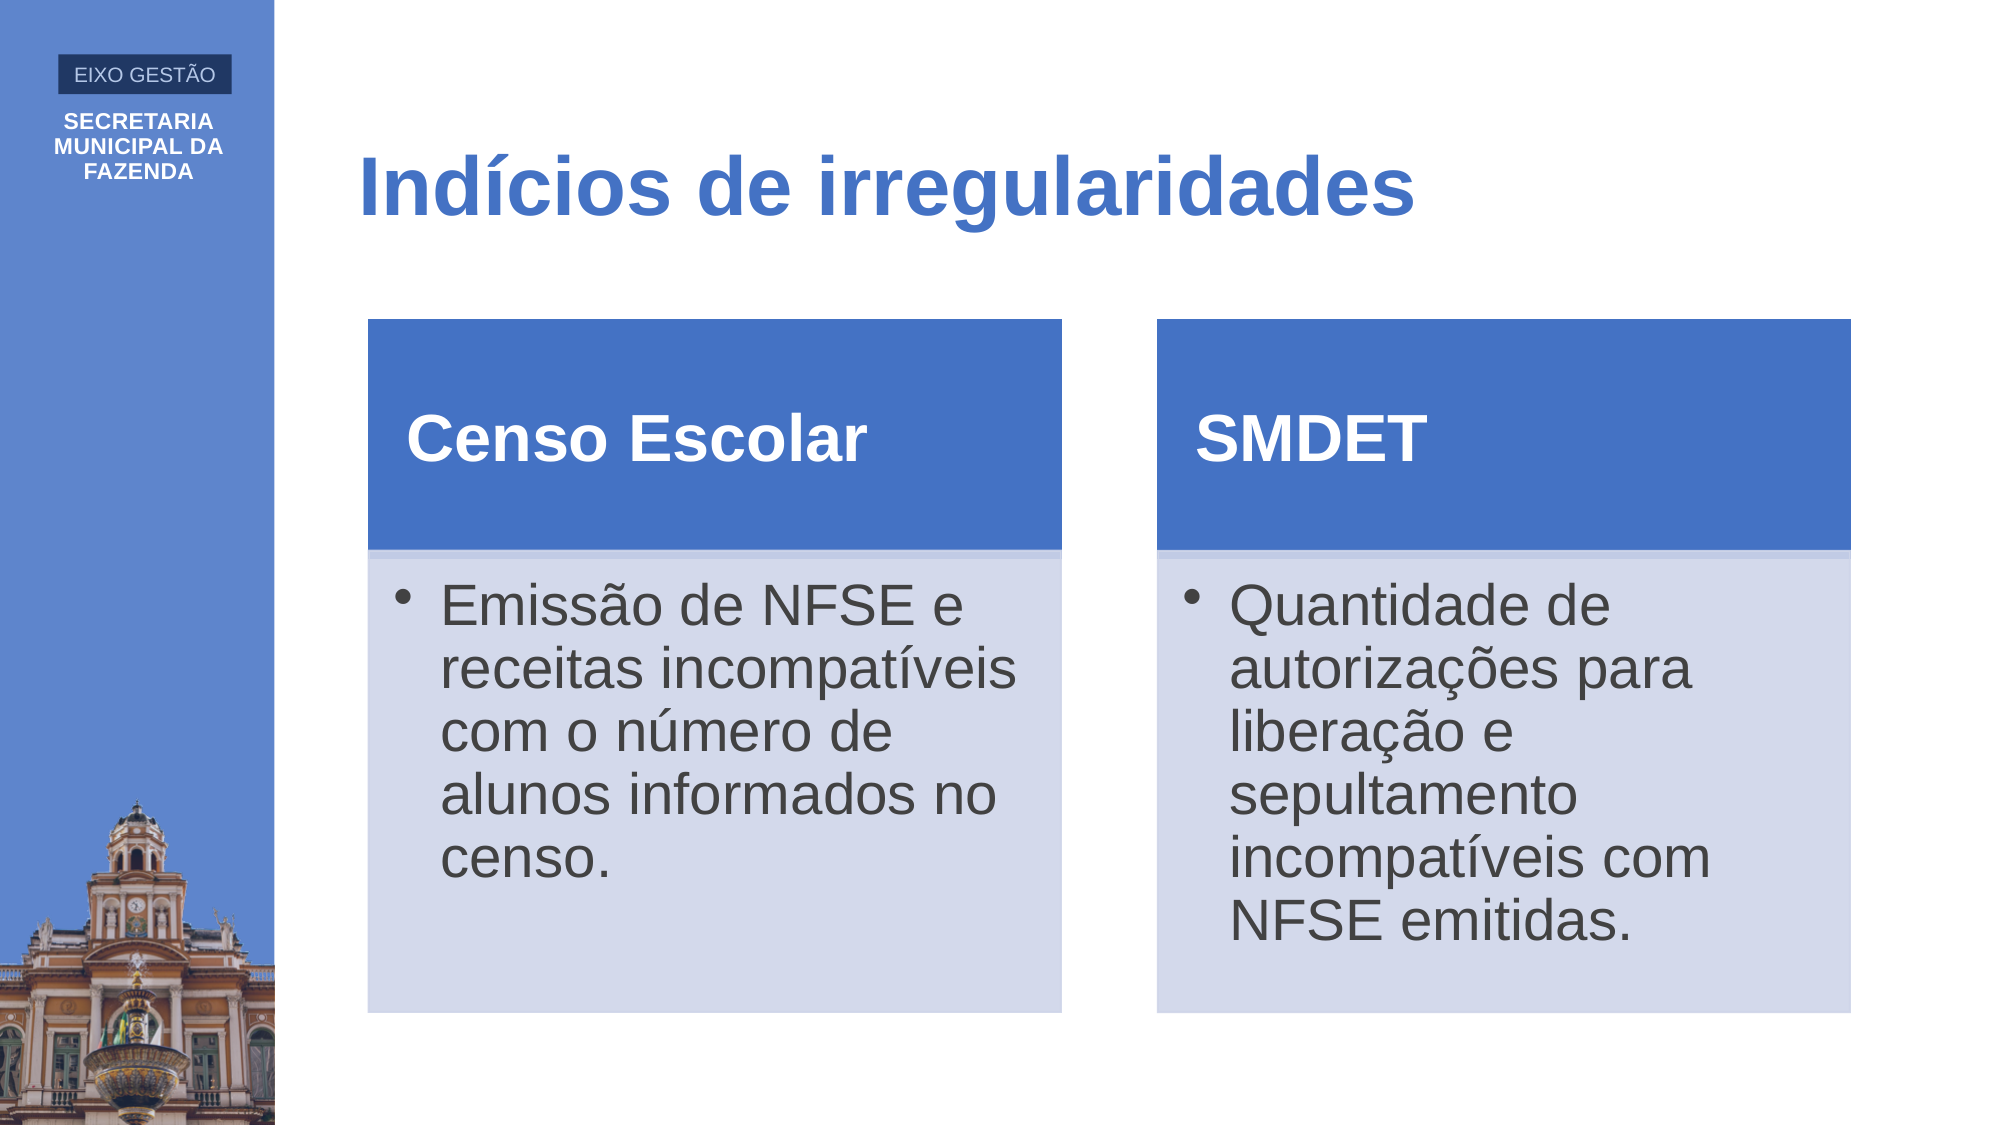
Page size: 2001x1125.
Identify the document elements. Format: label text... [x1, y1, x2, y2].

picture [0, 797, 275, 1125]
text_box SECRETARIA MUNICIPAL DA FAZENDA [2, 102, 275, 267]
text_box EIXO GESTÃO [58, 54, 232, 95]
text_box [0, 0, 275, 797]
text_box Indícios de irregularidades [343, 136, 1913, 267]
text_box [368, 289, 1850, 1032]
